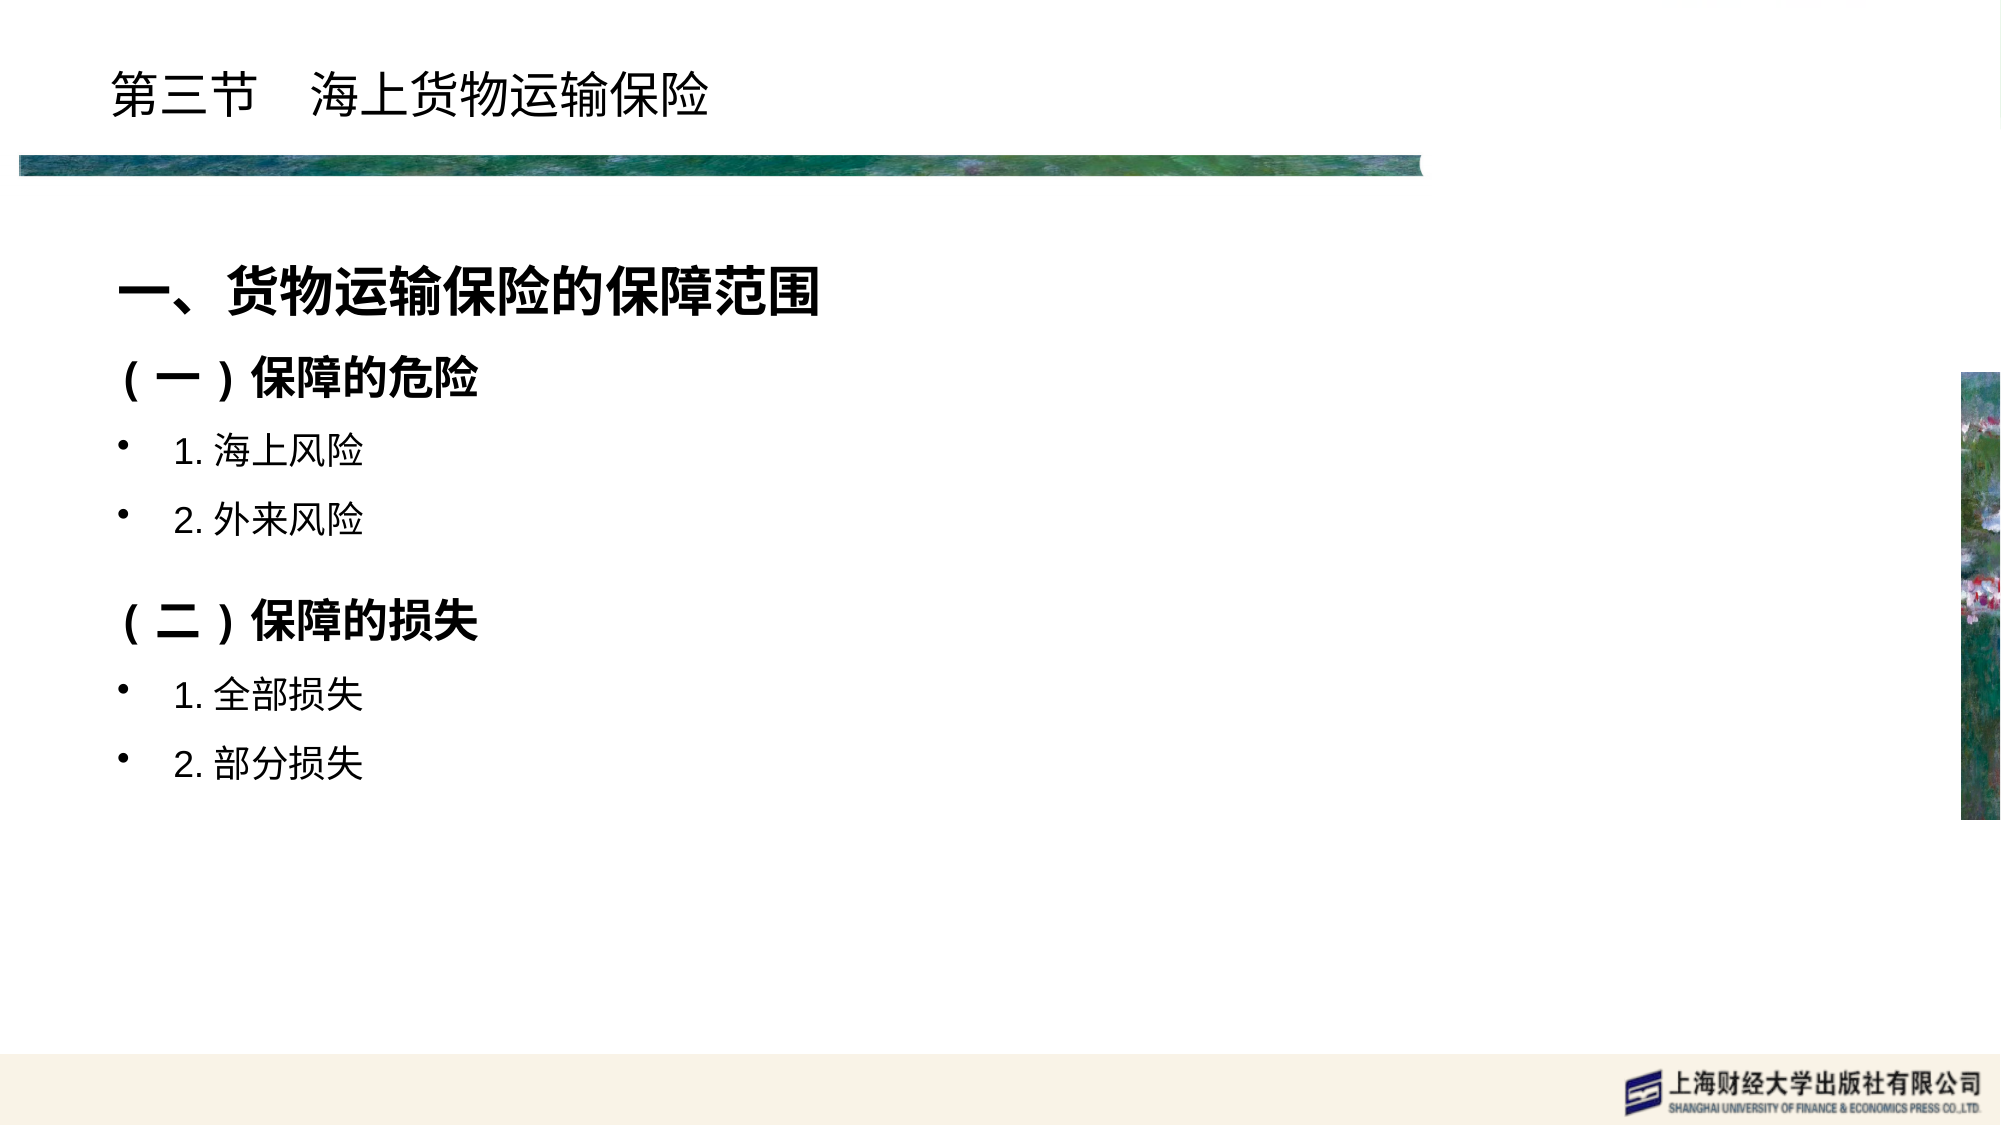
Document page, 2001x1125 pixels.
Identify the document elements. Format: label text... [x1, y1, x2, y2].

list 一、货物运输保险的保障范围 (一)保障的危险 1.海上风险 2.外来风险 (二)保障的损失 1.全部损失 2.部分损失 [102, 233, 1898, 1032]
title 第三节 海上货物运输保险 [94, 42, 1451, 146]
picture [0, 0, 2001, 1125]
